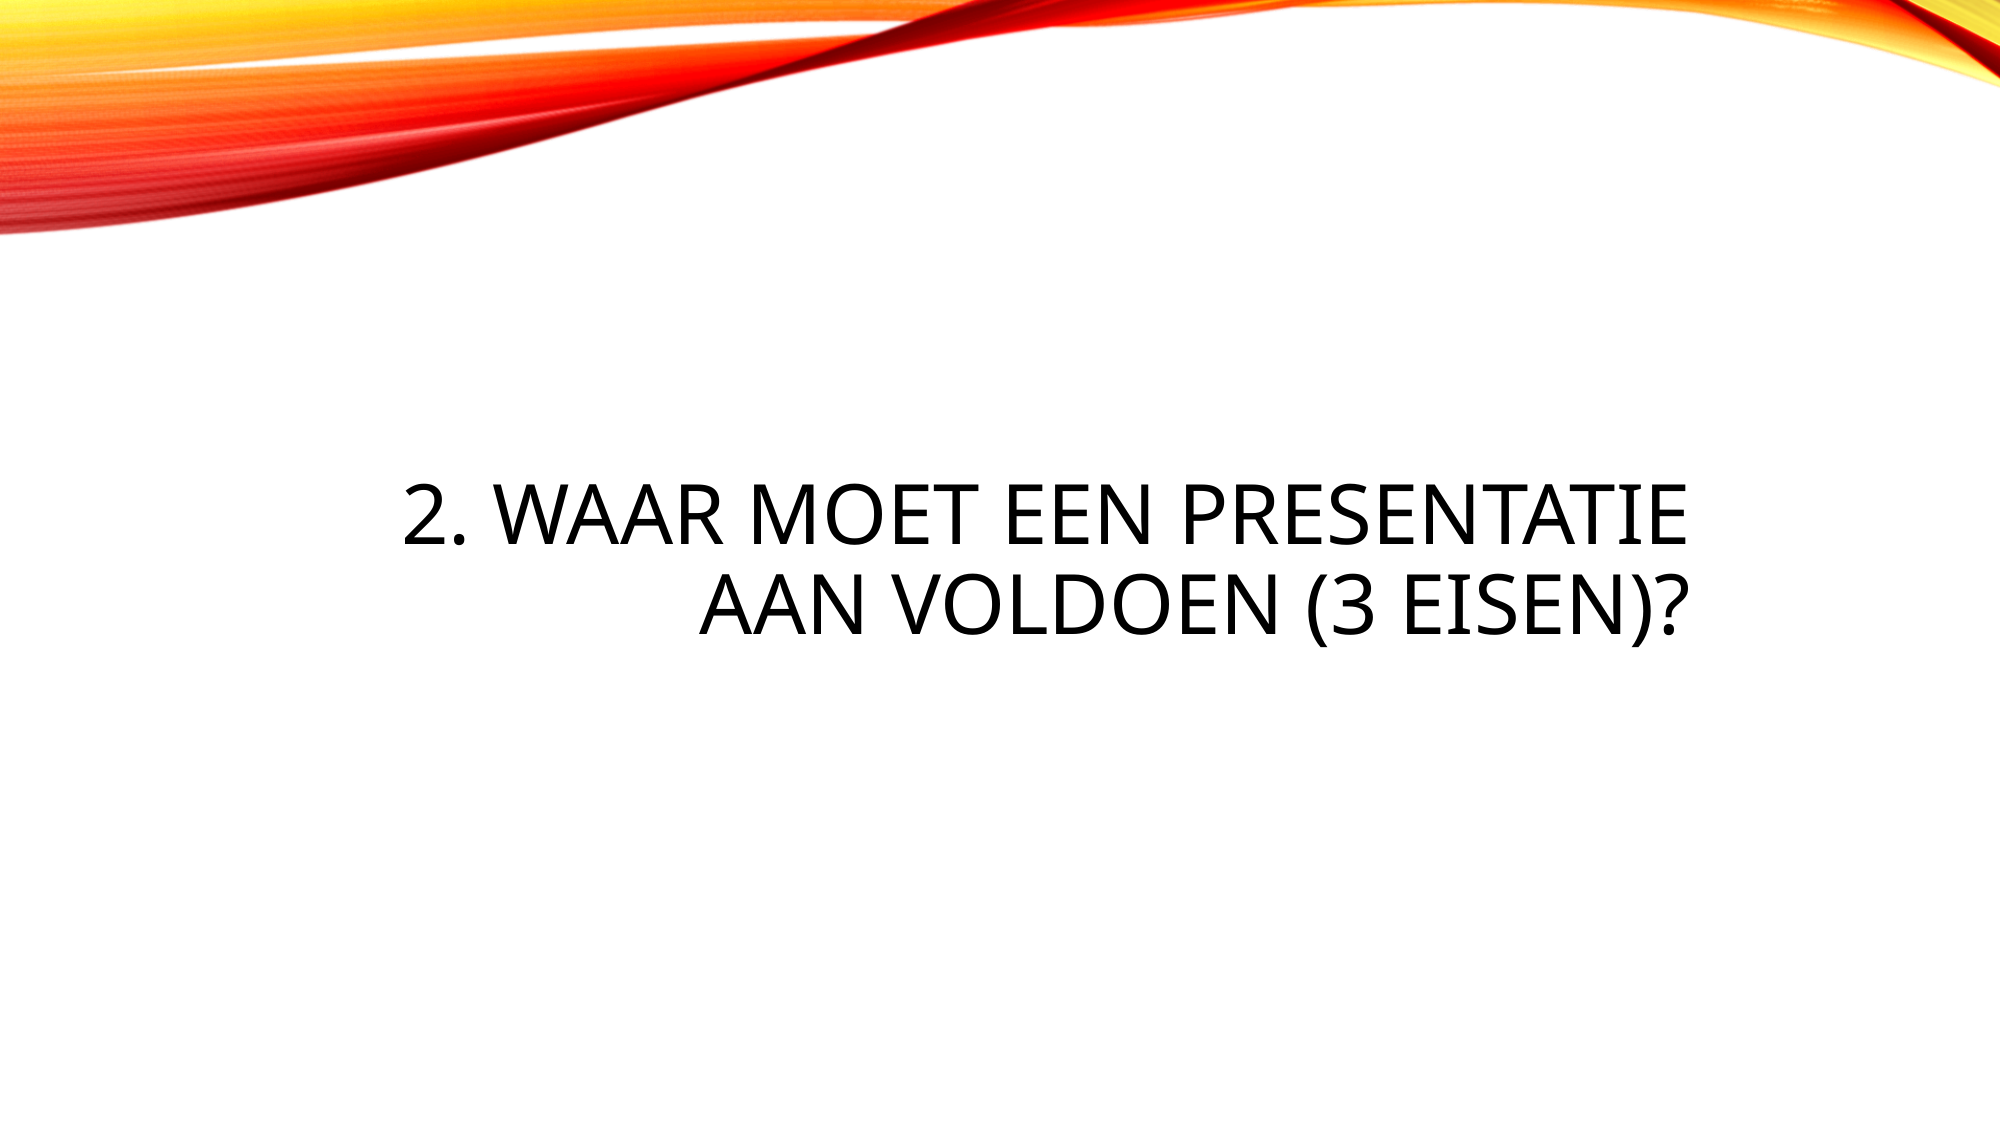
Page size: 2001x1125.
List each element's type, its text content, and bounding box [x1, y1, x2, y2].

title 2. Waar moet een presentatie aan voldoen (3 eisen)? [293, 456, 1707, 669]
picture [0, 0, 2000, 237]
